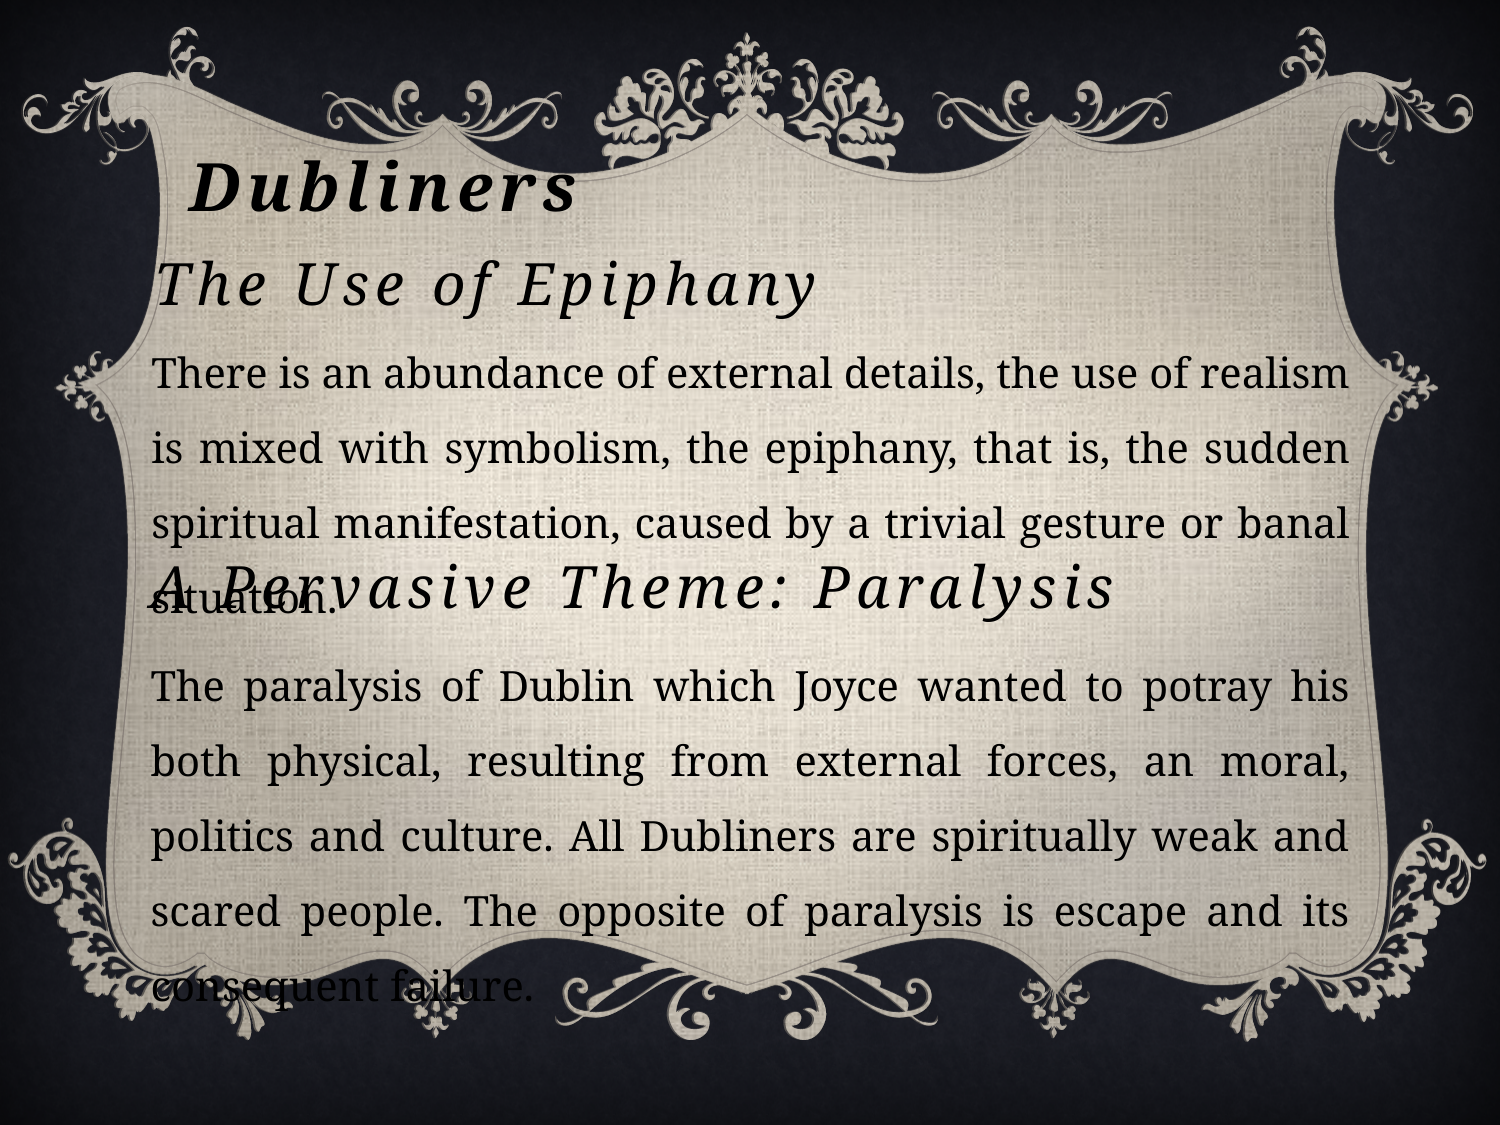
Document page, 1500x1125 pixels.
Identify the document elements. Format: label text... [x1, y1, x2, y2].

text_box A Pervasive Theme: Paralysis [135, 543, 1184, 628]
text_box Dubliners [175, 137, 1223, 232]
text_box There is an abundance of external details, the use of realism is mixed with symbolism, the epiphany, that is, the sudden spiritual manifestation, caused by a trivial gesture or banal situation. [136, 314, 1365, 626]
picture [0, 0, 1500, 1125]
text_box The paralysis of Dublin which Joyce wanted to potray his both physical, resulting from external forces, an moral, politics and culture. All Dubliners are spiritually weak and scared people. The opposite of paralysis is escape and its consequent failure. [135, 626, 1365, 1017]
text_box The Use of Epiphany [139, 239, 1188, 324]
